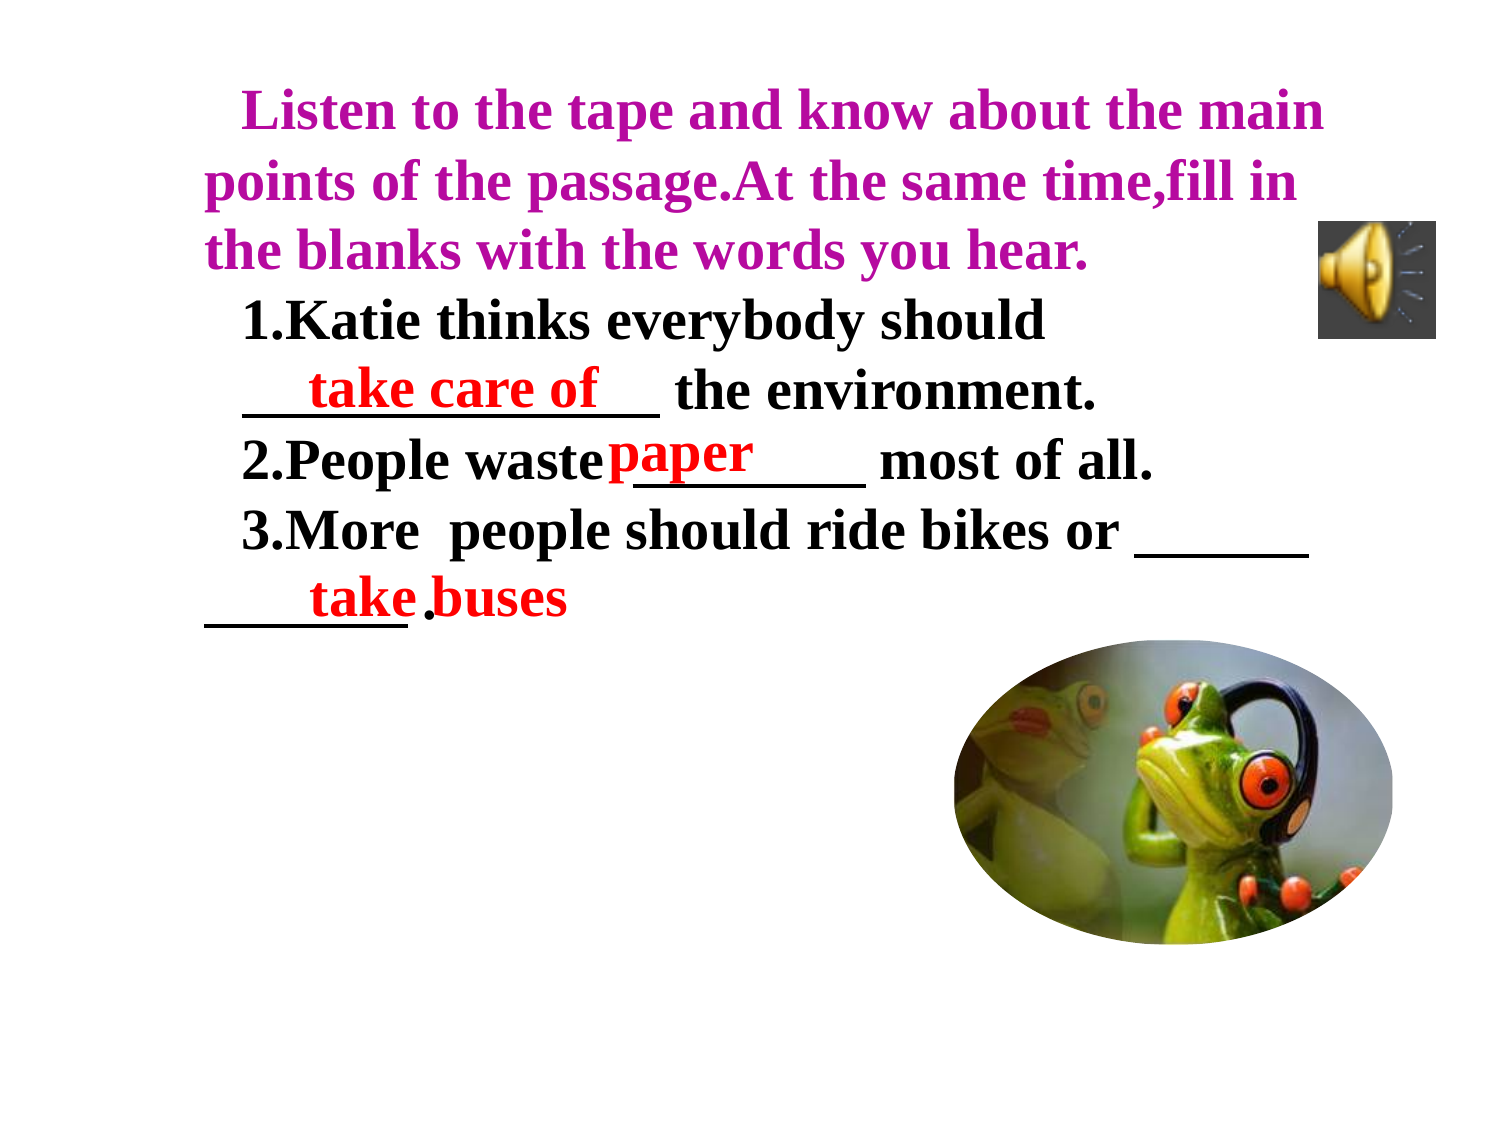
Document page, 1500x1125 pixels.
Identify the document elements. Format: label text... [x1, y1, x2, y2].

text_box paper [593, 406, 769, 491]
picture [952, 638, 1395, 946]
text_box take care of [293, 341, 614, 427]
text_box Listen to the tape and know about the main points of the passage.At the same time,fill in the blanks with the words you hear. 1.Katie thinks everybody should the environment. 2.People waste most of all. 3.More people should ride bikes or . [189, 64, 1358, 709]
text_box take buses [257, 550, 610, 636]
picture [1316, 219, 1437, 340]
